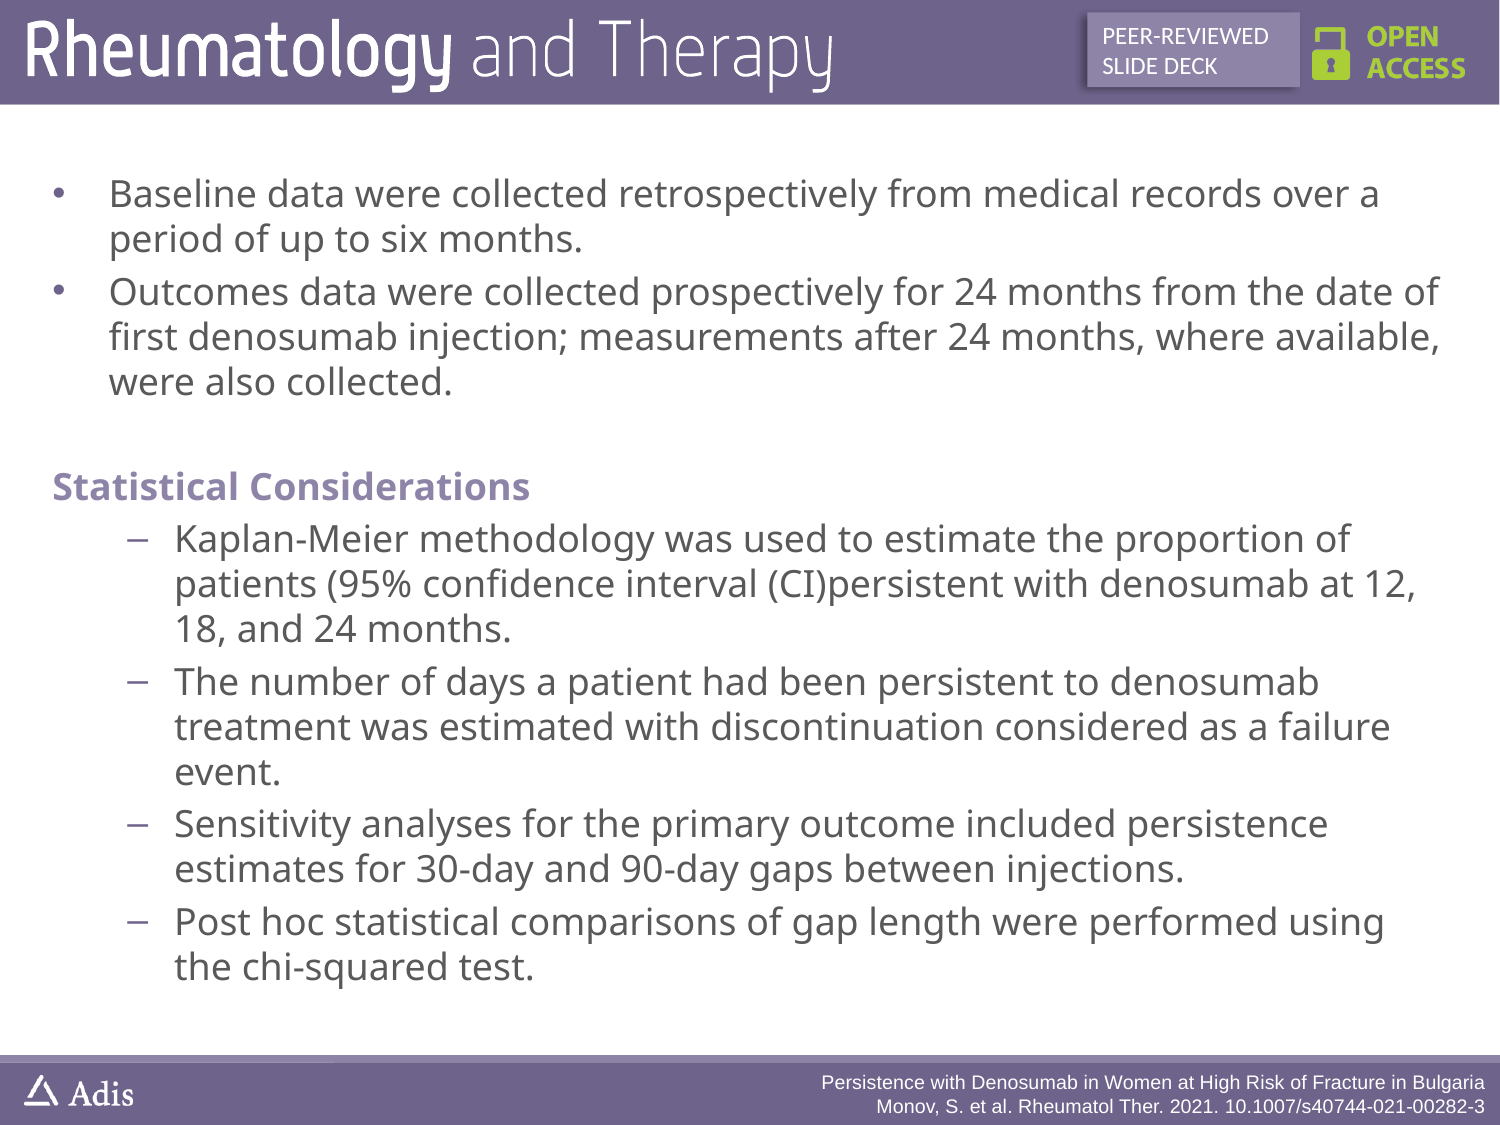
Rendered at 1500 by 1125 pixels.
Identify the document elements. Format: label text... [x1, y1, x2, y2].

picture [0, 0, 1500, 105]
picture [24, 1075, 133, 1106]
subtitle Persistence with Denosumab in Women at High Risk of Fracture in Bulgaria Monov, S. et al. Rheumatol Ther. 2021. 10.1007/s40744-021-00282-3 [334, 1062, 1500, 1125]
list Baseline data were collected retrospectively from medical records over a period of up to six months. Outcomes data were collected prospectively for 24 months from the date of first denosumab injection; measurements after 24 months, where available, were also collected. Statistical Considerations Kaplan-Meier methodology was used to estimate the proportion of patients (95% confidence interval (CI)persistent with denosumab at 12, 18, and 24 months. The number of days a patient had been persistent to denosumab treatment was estimated with discontinuation considered as a failure event. Sensitivity analyses for the primary outcome included persistence estimates for 30-day and 90-day gaps between injections. Post hoc statistical comparisons of gap length were performed using the chi-squared test. [37, 162, 1463, 1005]
text_box PEER-REVIEWED SLIDE DECK [1087, 12, 1300, 88]
